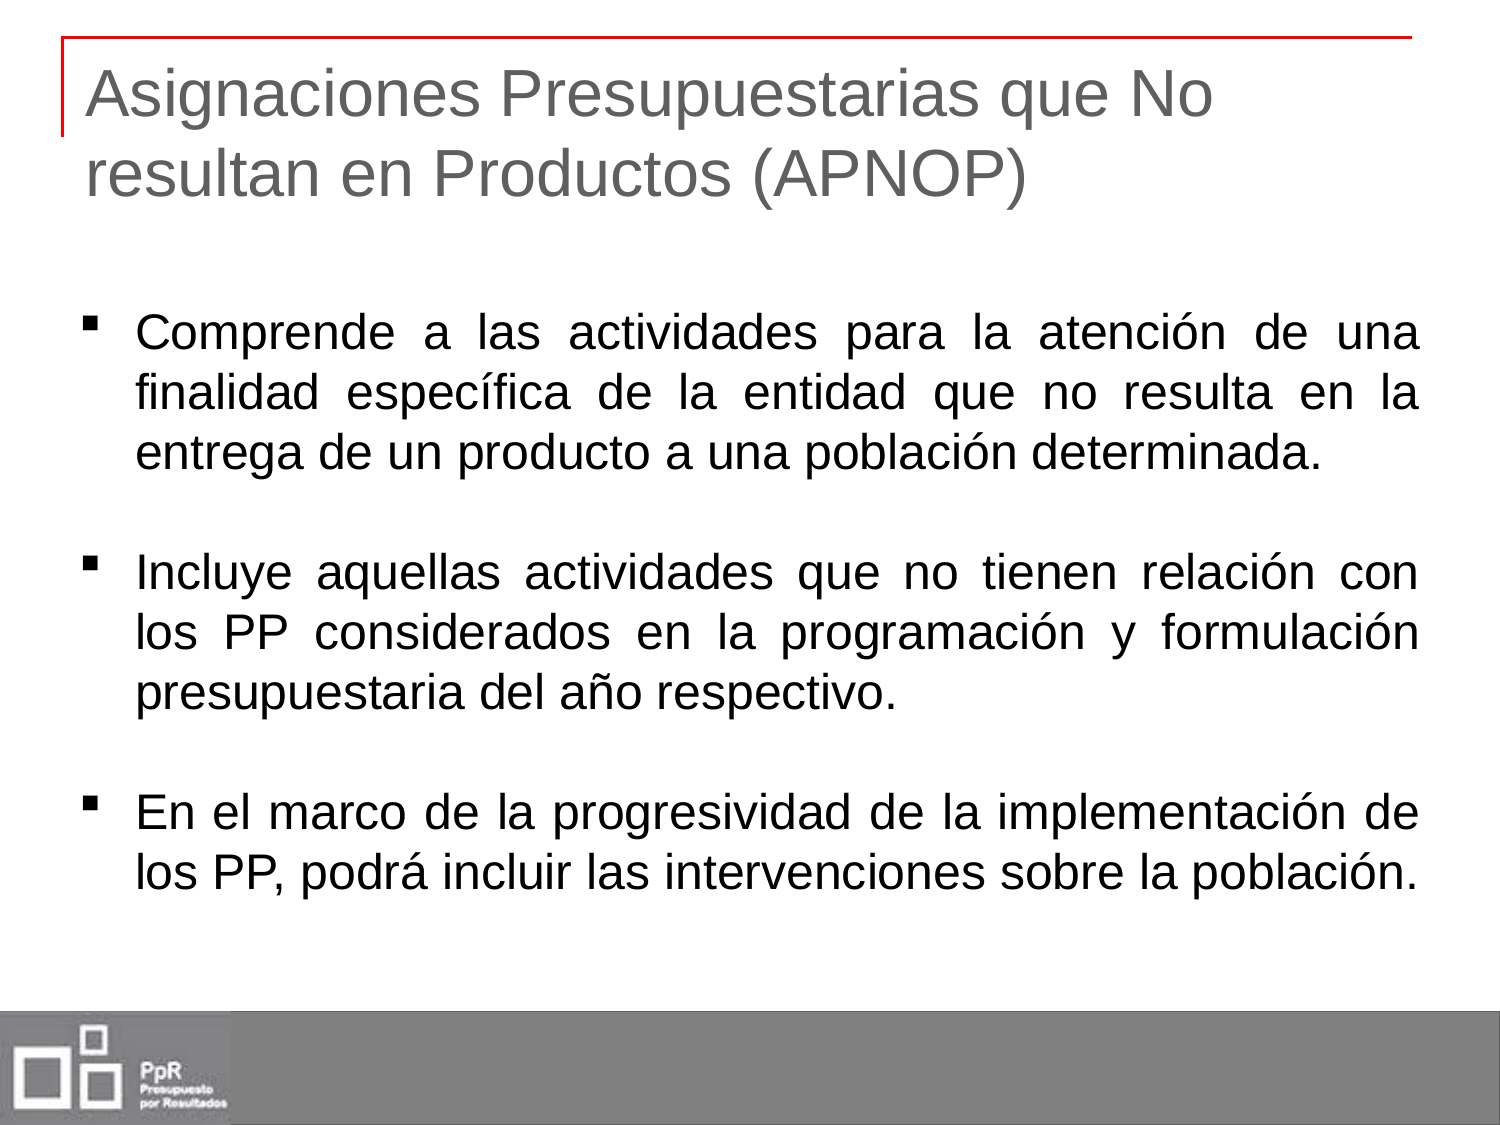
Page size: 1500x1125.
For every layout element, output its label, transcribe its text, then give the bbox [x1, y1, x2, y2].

title Asignaciones Presupuestarias que No resultan en Productos (APNOP) [69, 42, 1449, 161]
picture [0, 1011, 231, 1125]
text_box Comprende a las actividades para la atención de una finalidad específica de la entidad que no resulta en la entrega de un producto a una población determinada. Incluye aquellas actividades que no tienen relación con los PP considerados en la programación y formulación presupuestaria del año respectivo. En el marco de la progresividad de la implementación de los PP, podrá incluir las intervenciones sobre la población. [64, 232, 1436, 967]
